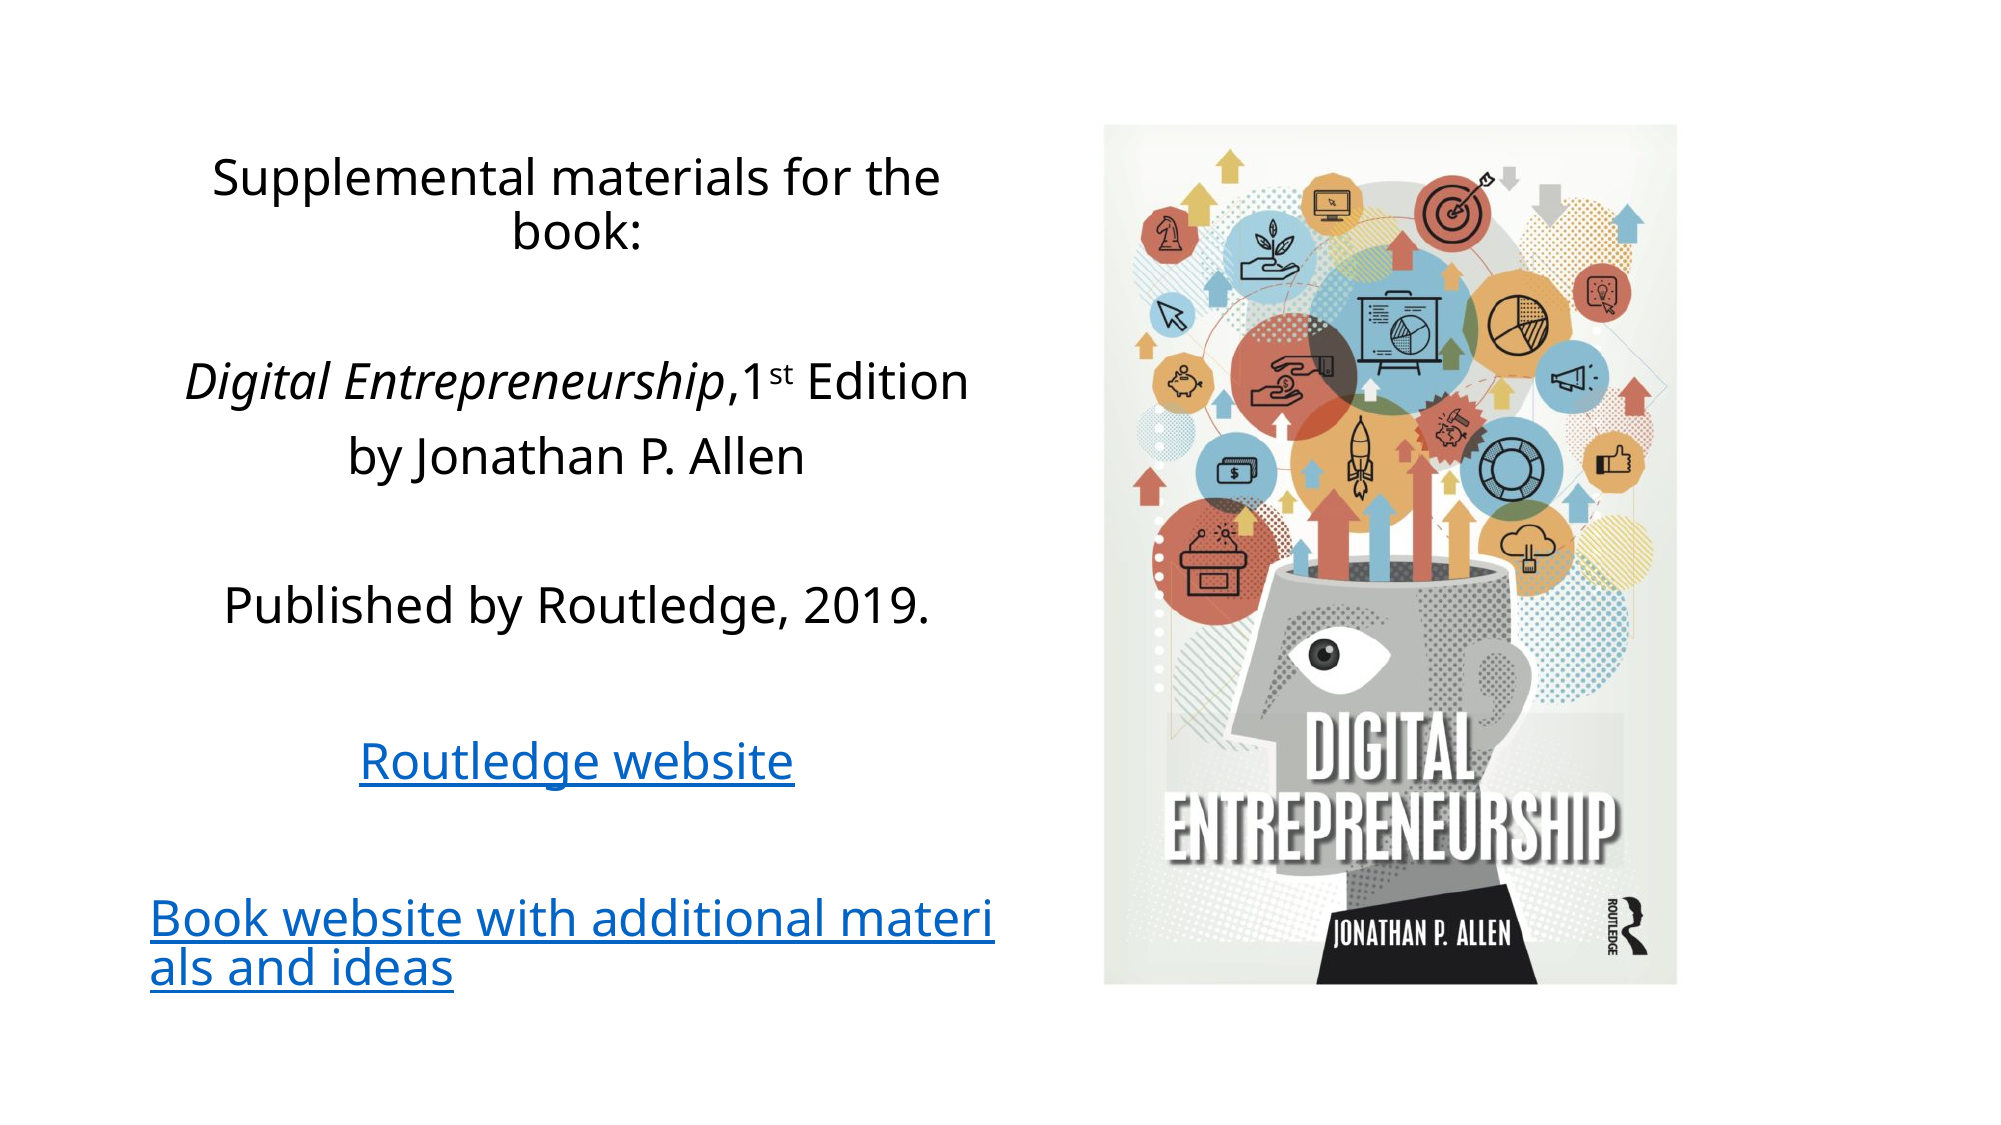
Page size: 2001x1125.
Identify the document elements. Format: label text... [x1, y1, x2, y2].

list Supplemental materials for the book: Digital Entrepreneurship,1st Edition by Jonathan P. Allen Published by Routledge, 2019. Routledge website Book website with additional materials and ideas [134, 145, 1019, 964]
picture [1019, 74, 1760, 1034]
